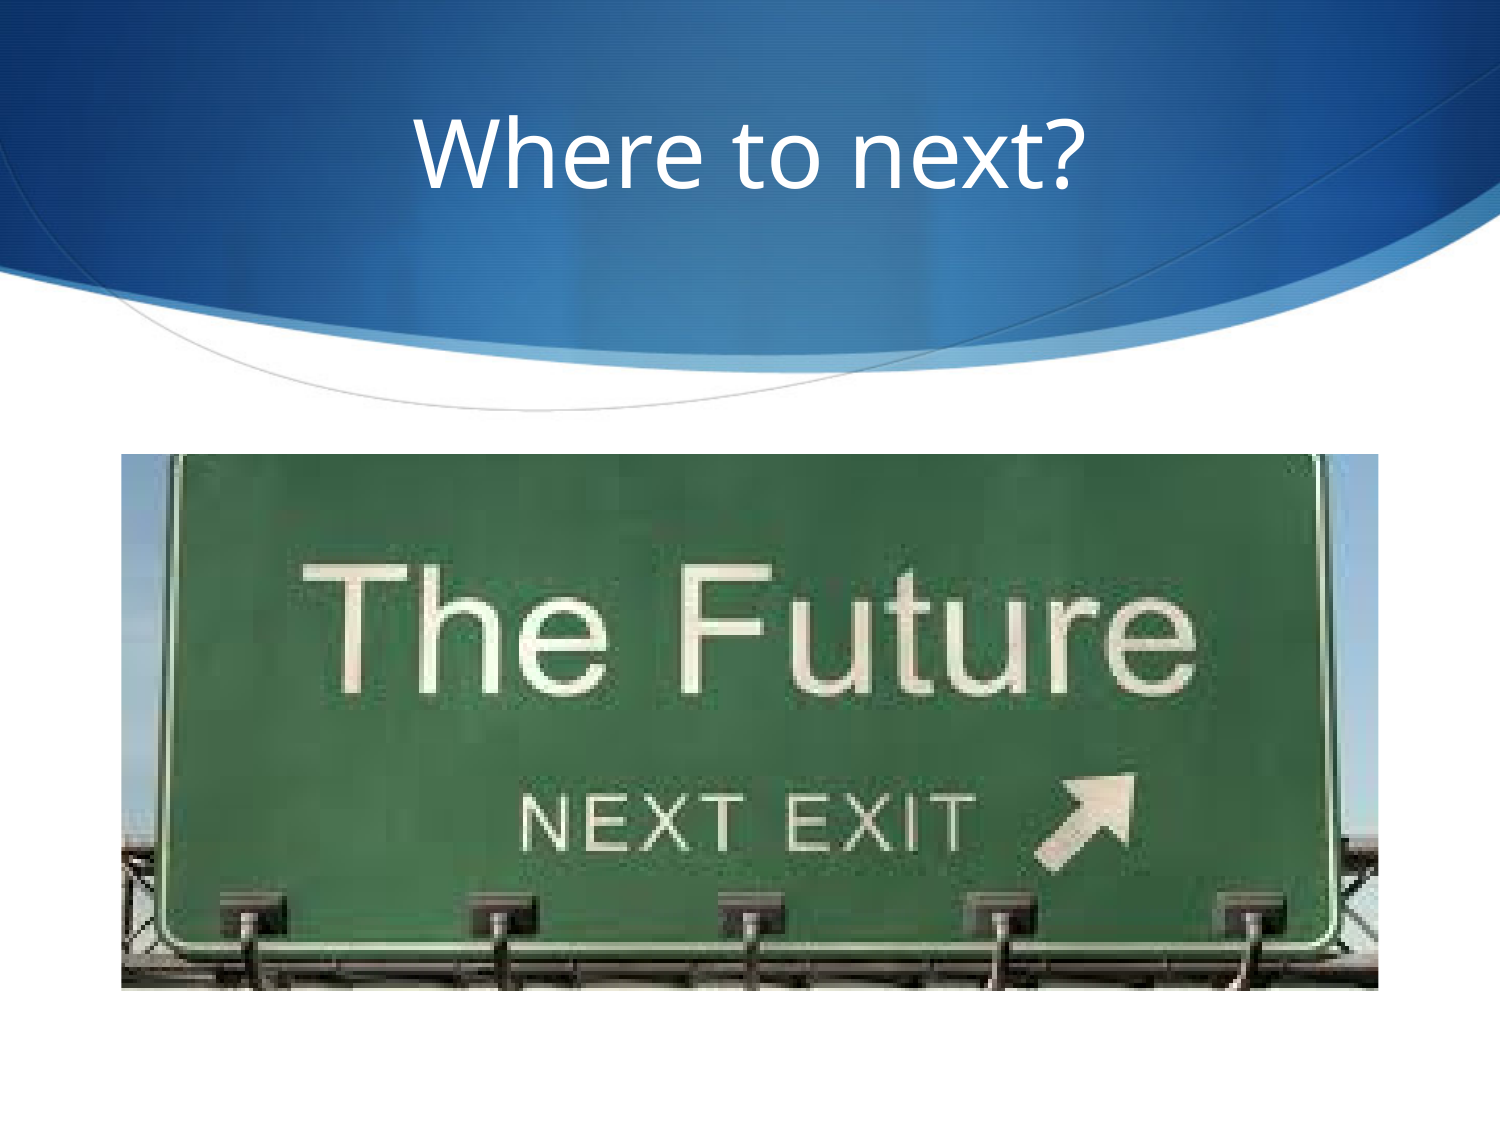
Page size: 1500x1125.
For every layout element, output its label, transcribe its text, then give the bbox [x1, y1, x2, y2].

picture [0, 0, 1500, 1125]
title Where to next? [75, 56, 1425, 245]
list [120, 453, 1379, 991]
